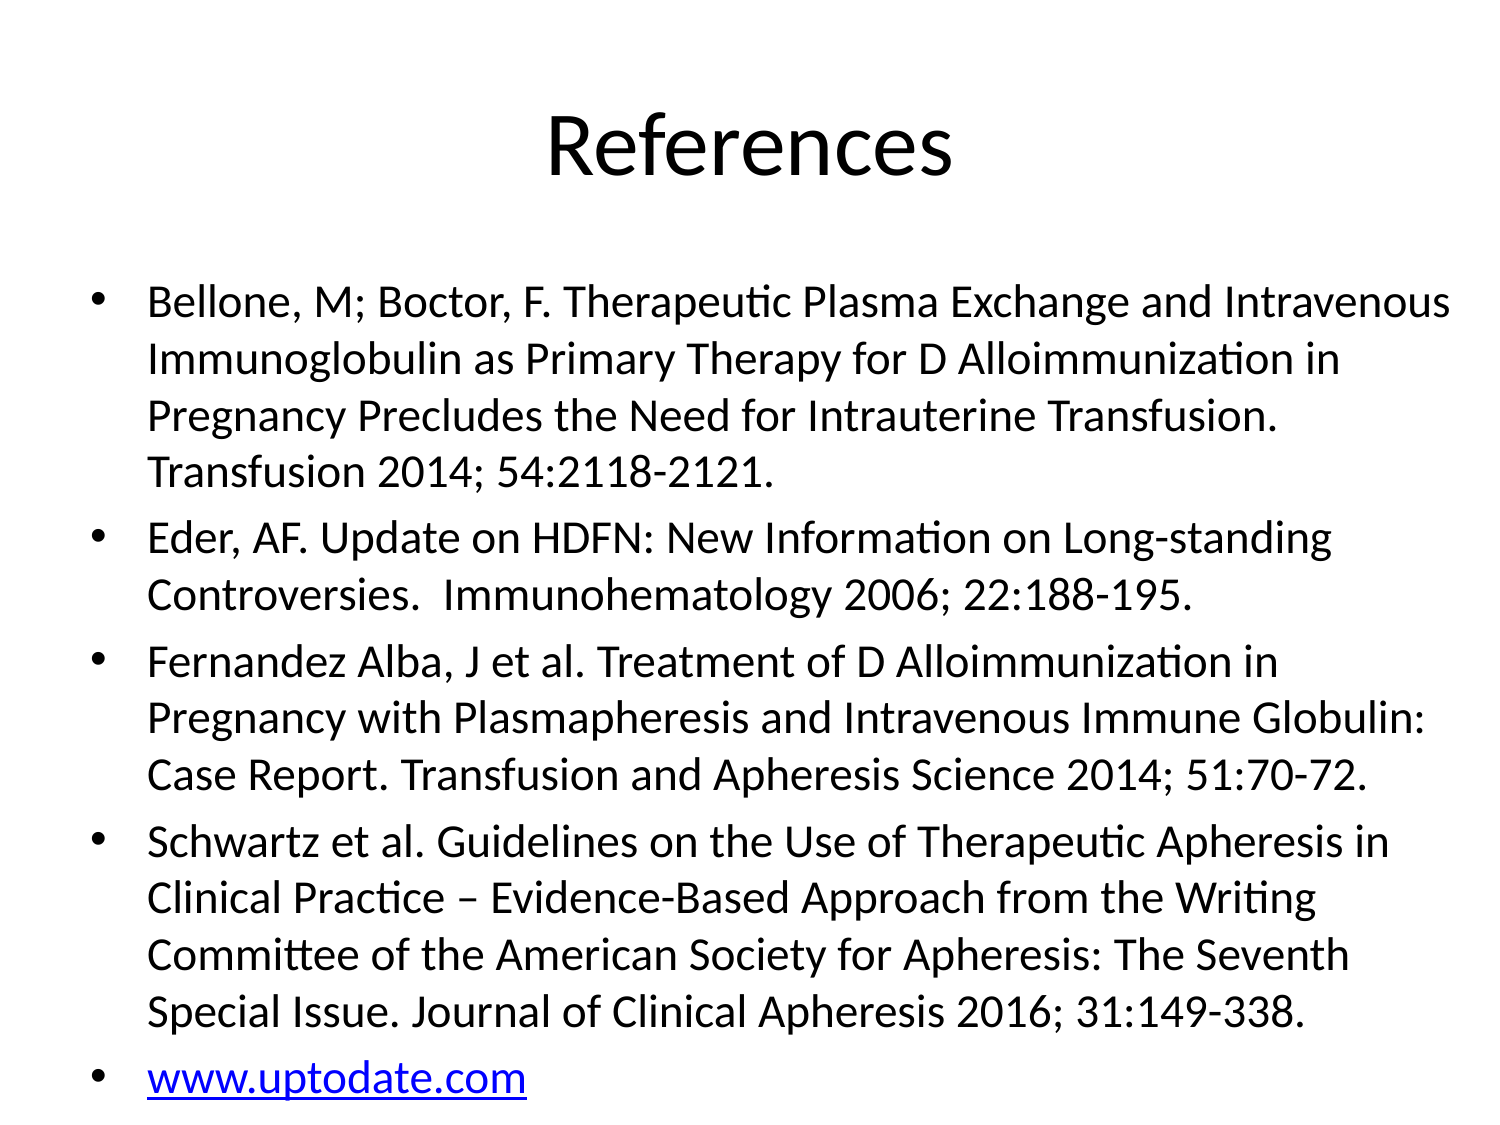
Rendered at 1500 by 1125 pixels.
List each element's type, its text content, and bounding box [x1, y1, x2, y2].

title References [75, 45, 1425, 233]
list Bellone, M; Boctor, F. Therapeutic Plasma Exchange and Intravenous Immunoglobulin as Primary Therapy for D Alloimmunization in Pregnancy Precludes the Need for Intrauterine Transfusion. Transfusion 2014; 54:2118-2121. Eder, AF. Update on HDFN: New Information on Long-standing Controversies. Immunohematology 2006; 22:188-195. Fernandez Alba, J et al. Treatment of D Alloimmunization in Pregnancy with Plasmapheresis and Intravenous Immune Globulin: Case Report. Transfusion and Apheresis Science 2014; 51:70-72. Schwartz et al. Guidelines on the Use of Therapeutic Apheresis in Clinical Practice – Evidence-Based Approach from the Writing Committee of the American Society for Apheresis: The Seventh Special Issue. Journal of Clinical Apheresis 2016; 31:149-338. www.uptodate.com [75, 262, 1500, 1125]
